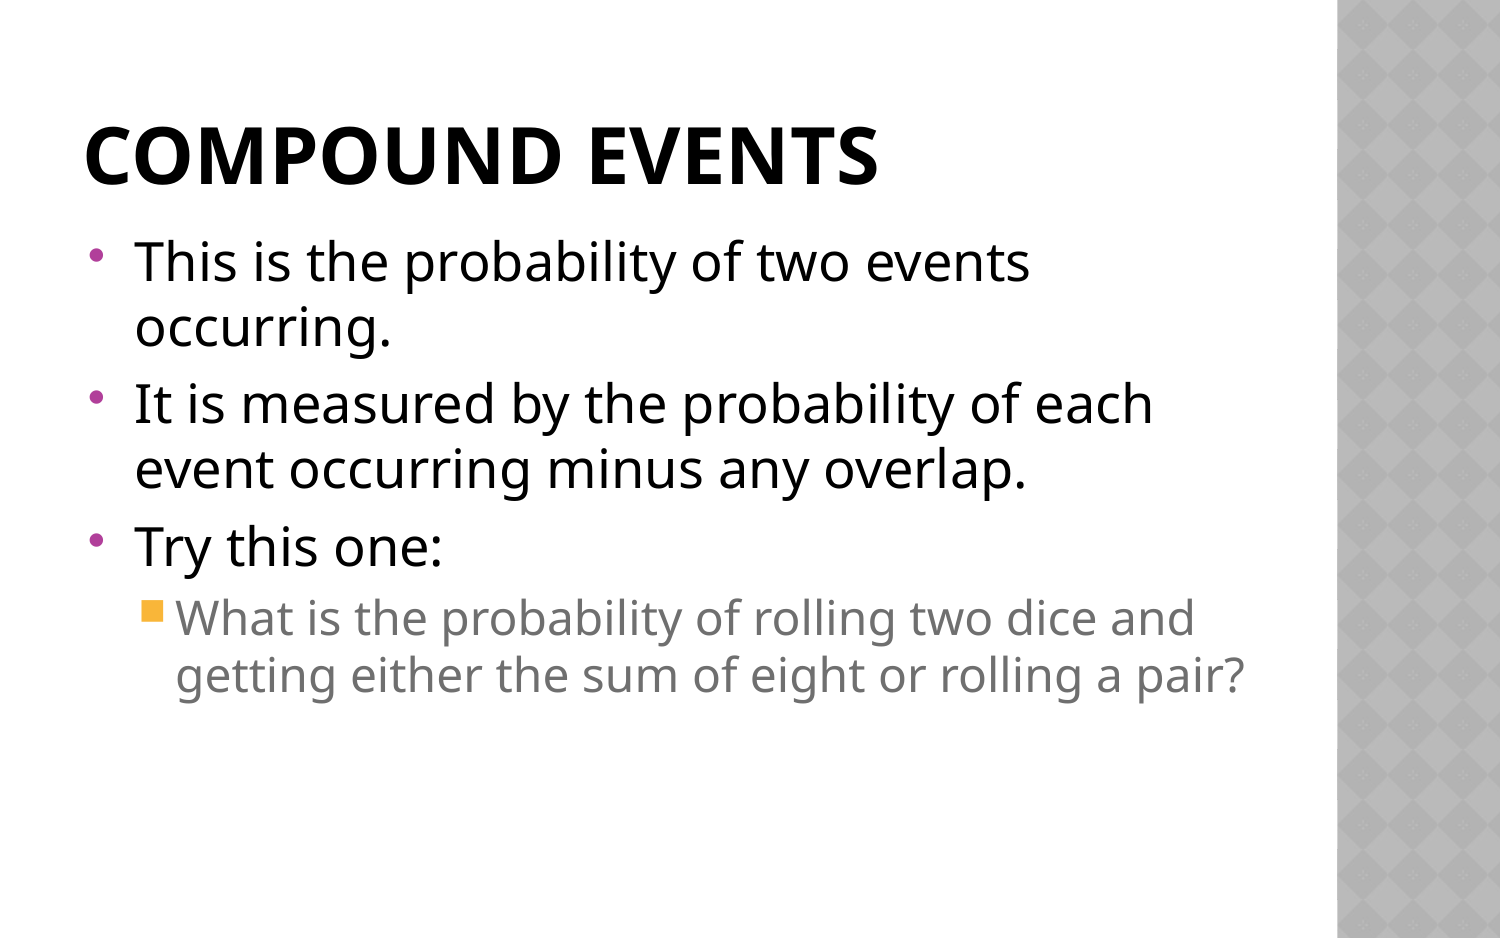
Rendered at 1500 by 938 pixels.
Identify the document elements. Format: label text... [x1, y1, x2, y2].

list This is the probability of two events occurring. It is measured by the probability of each event occurring minus any overlap. Try this one: What is the probability of rolling two dice and getting either the sum of eight or rolling a pair? [75, 220, 1263, 883]
title Compound events [75, 43, 1263, 200]
